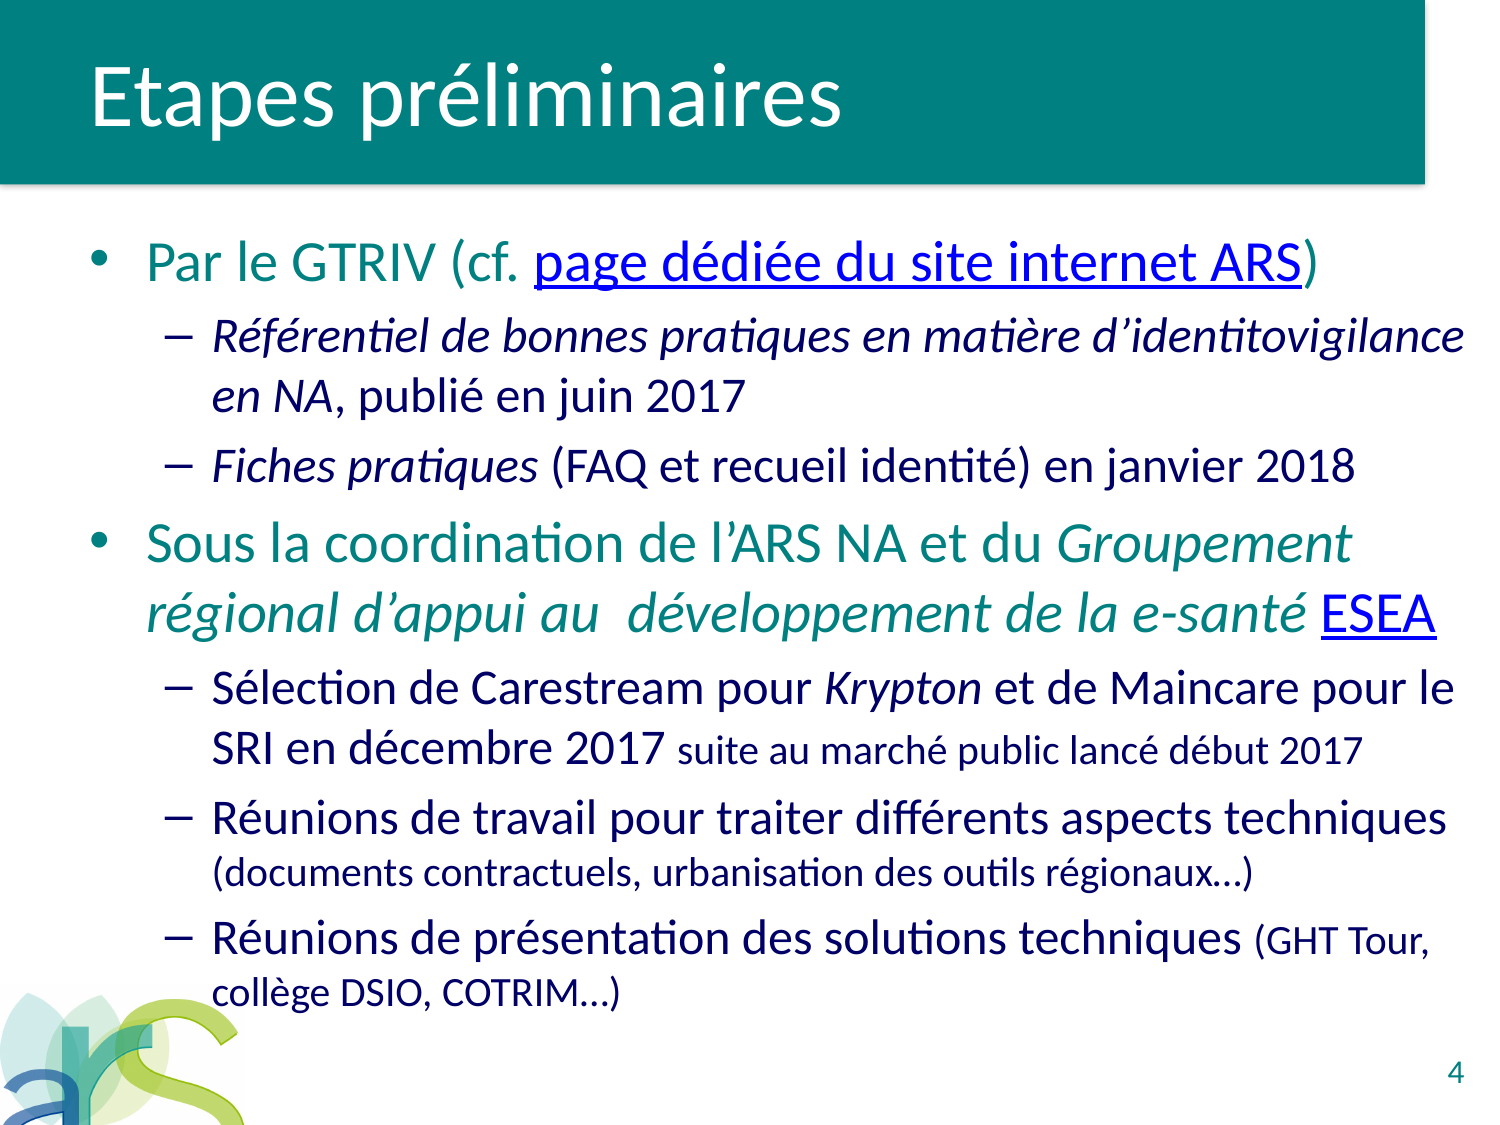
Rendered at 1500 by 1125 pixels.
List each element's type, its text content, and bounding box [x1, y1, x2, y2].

picture [0, 983, 245, 1125]
title Etapes préliminaires [75, 27, 1425, 215]
slide_number 4 [1129, 1042, 1480, 1103]
list Par le GTRIV (cf. page dédiée du site internet ARS) Référentiel de bonnes pratiques en matière d’identitovigilance en NA, publié en juin 2017 Fiches pratiques (FAQ et recueil identité) en janvier 2018 Sous la coordination de l’ARS NA et du Groupement régional d’appui au développement de la e-santé ESEA Sélection de Carestream pour Krypton et de Maincare pour le SRI en décembre 2017 suite au marché public lancé début 2017 Réunions de travail pour traiter différents aspects techniques (documents contractuels, urbanisation des outils régionaux…) Réunions de présentation des solutions techniques (GHT Tour, collège DSIO, COTRIM…) [75, 215, 1500, 836]
